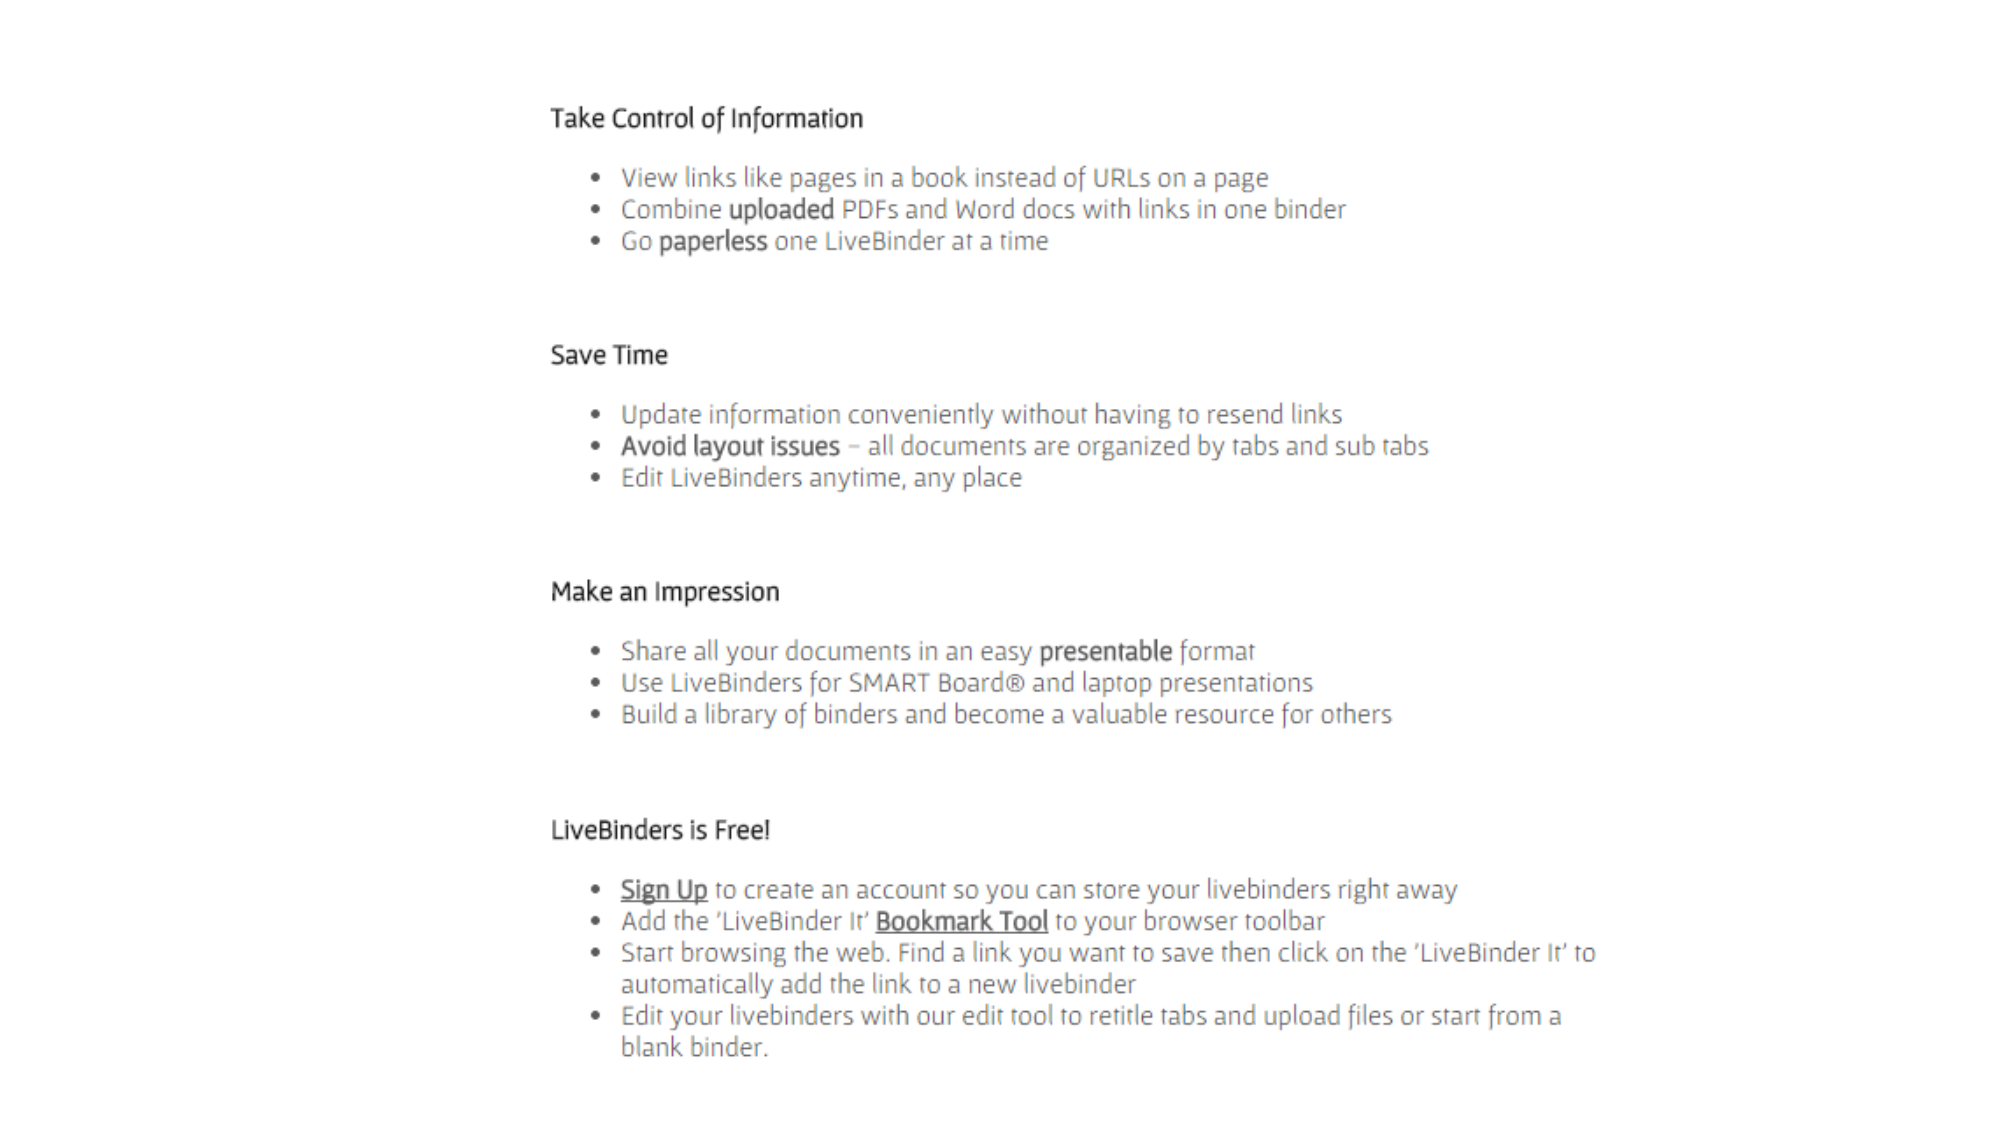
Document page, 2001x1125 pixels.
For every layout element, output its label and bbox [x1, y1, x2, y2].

list [530, 82, 1633, 1083]
